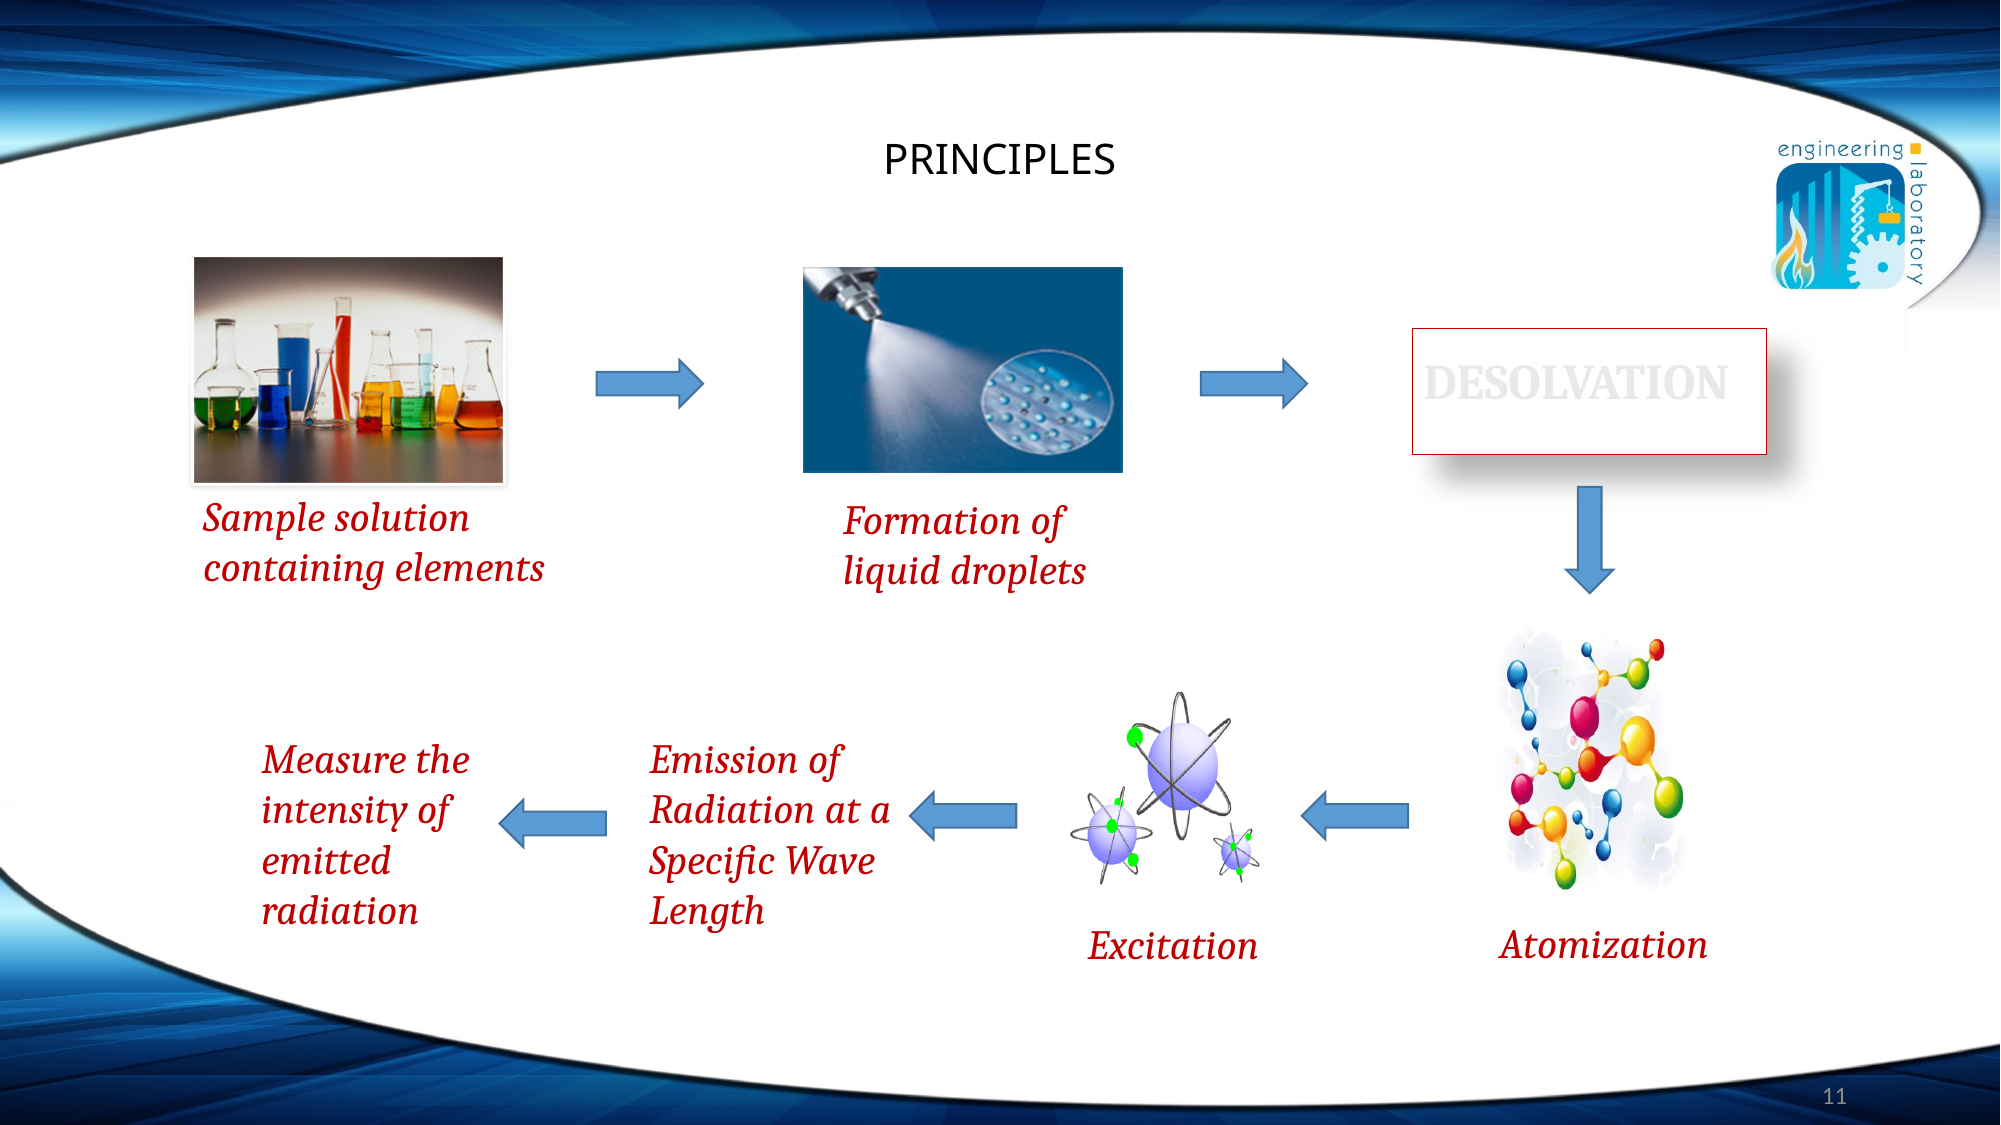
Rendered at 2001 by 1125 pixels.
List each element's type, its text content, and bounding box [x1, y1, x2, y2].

text_box DESOLVATION [1412, 328, 1767, 455]
slide_number 11 [1412, 1065, 1863, 1125]
text_box [1199, 357, 1309, 410]
text_box [1300, 789, 1410, 842]
picture [0, 0, 2000, 1125]
text_box Formation of liquid droplets [828, 485, 1136, 646]
text_box [908, 789, 1018, 842]
text_box Sample solution containing elements [188, 482, 625, 597]
text_box [498, 797, 607, 850]
text_box Atomization [1484, 909, 1724, 975]
text_box [1563, 485, 1616, 595]
text_box [595, 357, 705, 410]
text_box Excitation [1072, 910, 1275, 976]
text_box Emission of Radiation at a Specific Wave Length [634, 724, 919, 940]
text_box Measure the intensity of emitted radiation [246, 724, 530, 940]
title PRINCIPLES [137, 85, 1863, 234]
